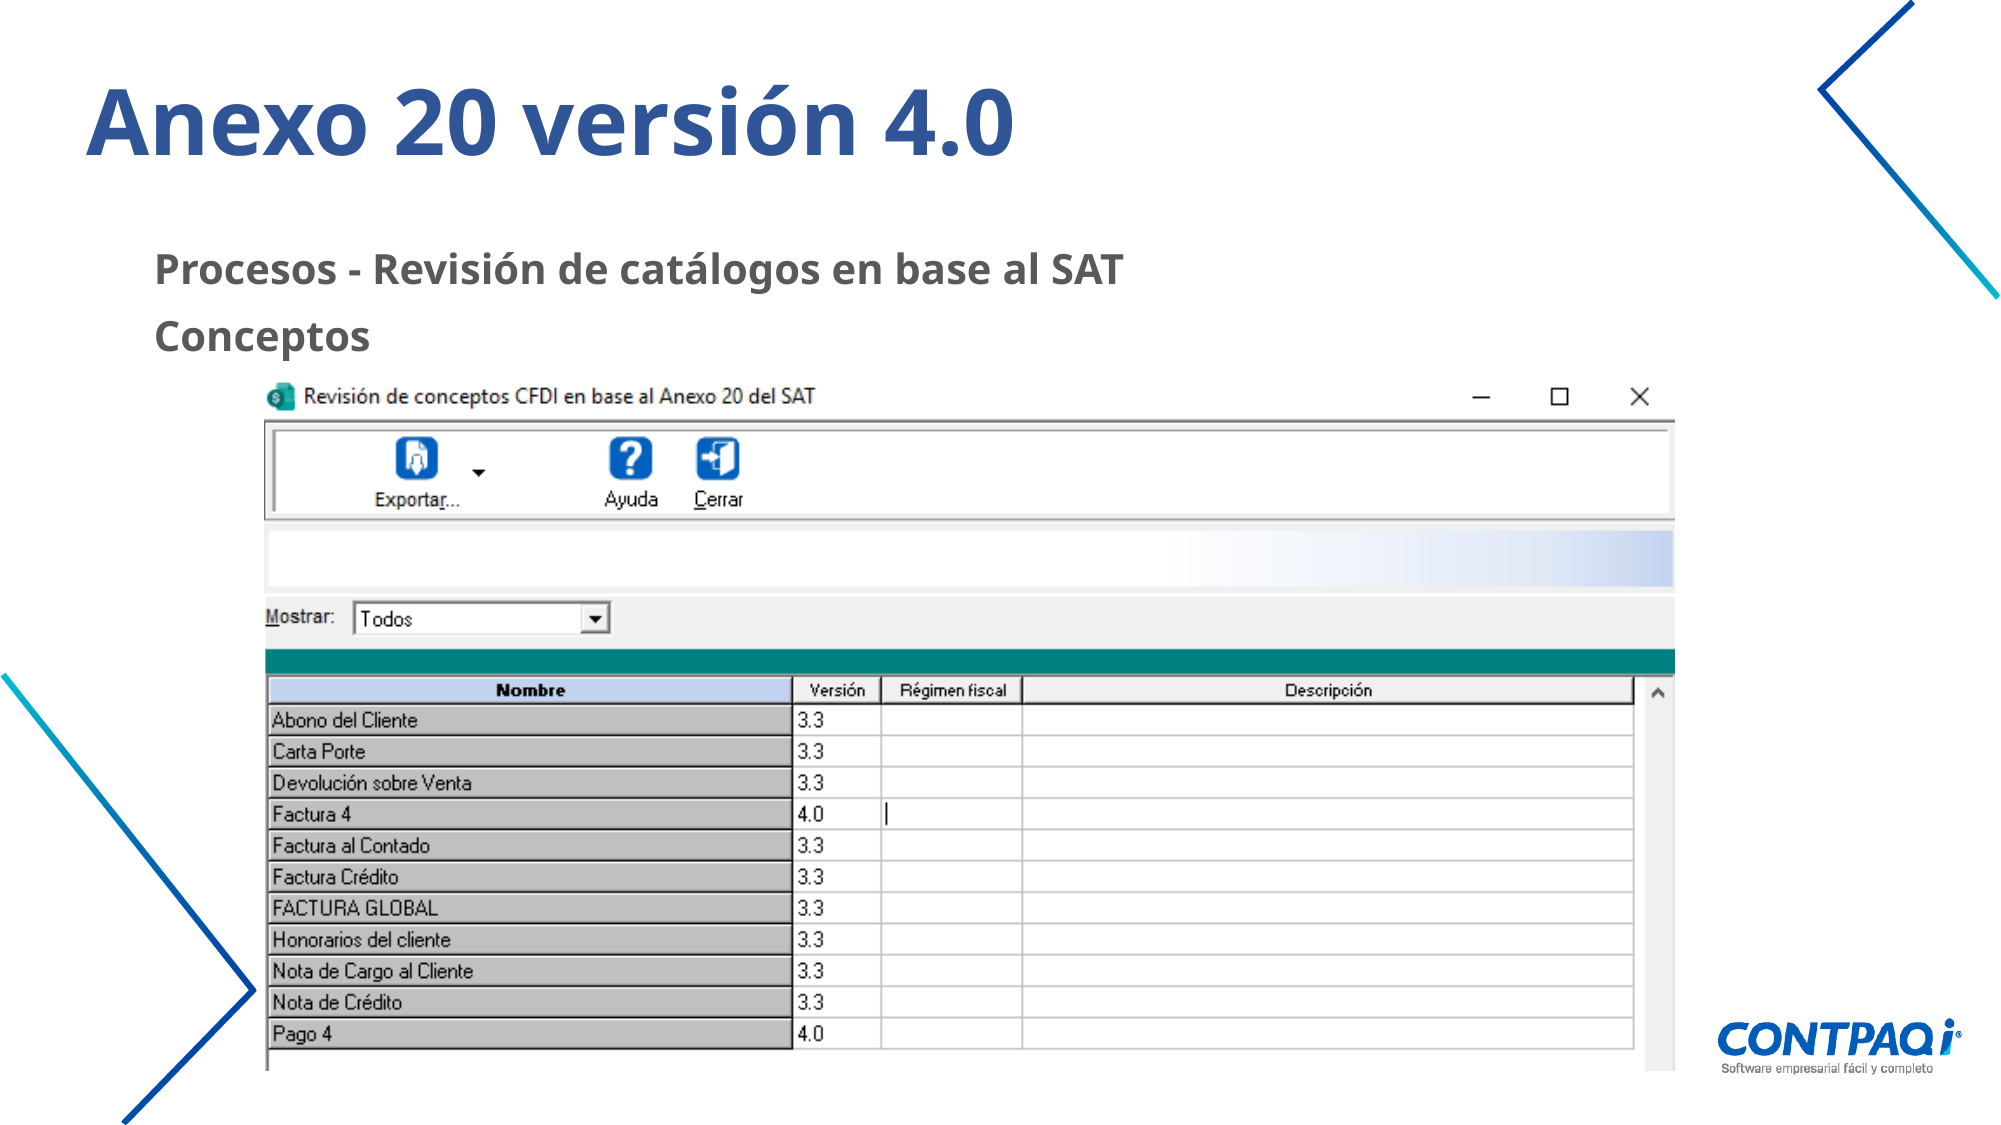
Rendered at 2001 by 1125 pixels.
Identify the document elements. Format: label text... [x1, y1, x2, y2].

picture [1718, 1018, 1962, 1075]
picture [1816, 0, 2000, 300]
picture [0, 672, 257, 1125]
title Anexo 20 versión 4.0 [71, 53, 1372, 197]
picture [264, 376, 1675, 1071]
text_box Procesos - Revisión de catálogos en base al SAT Conceptos [139, 235, 1861, 368]
